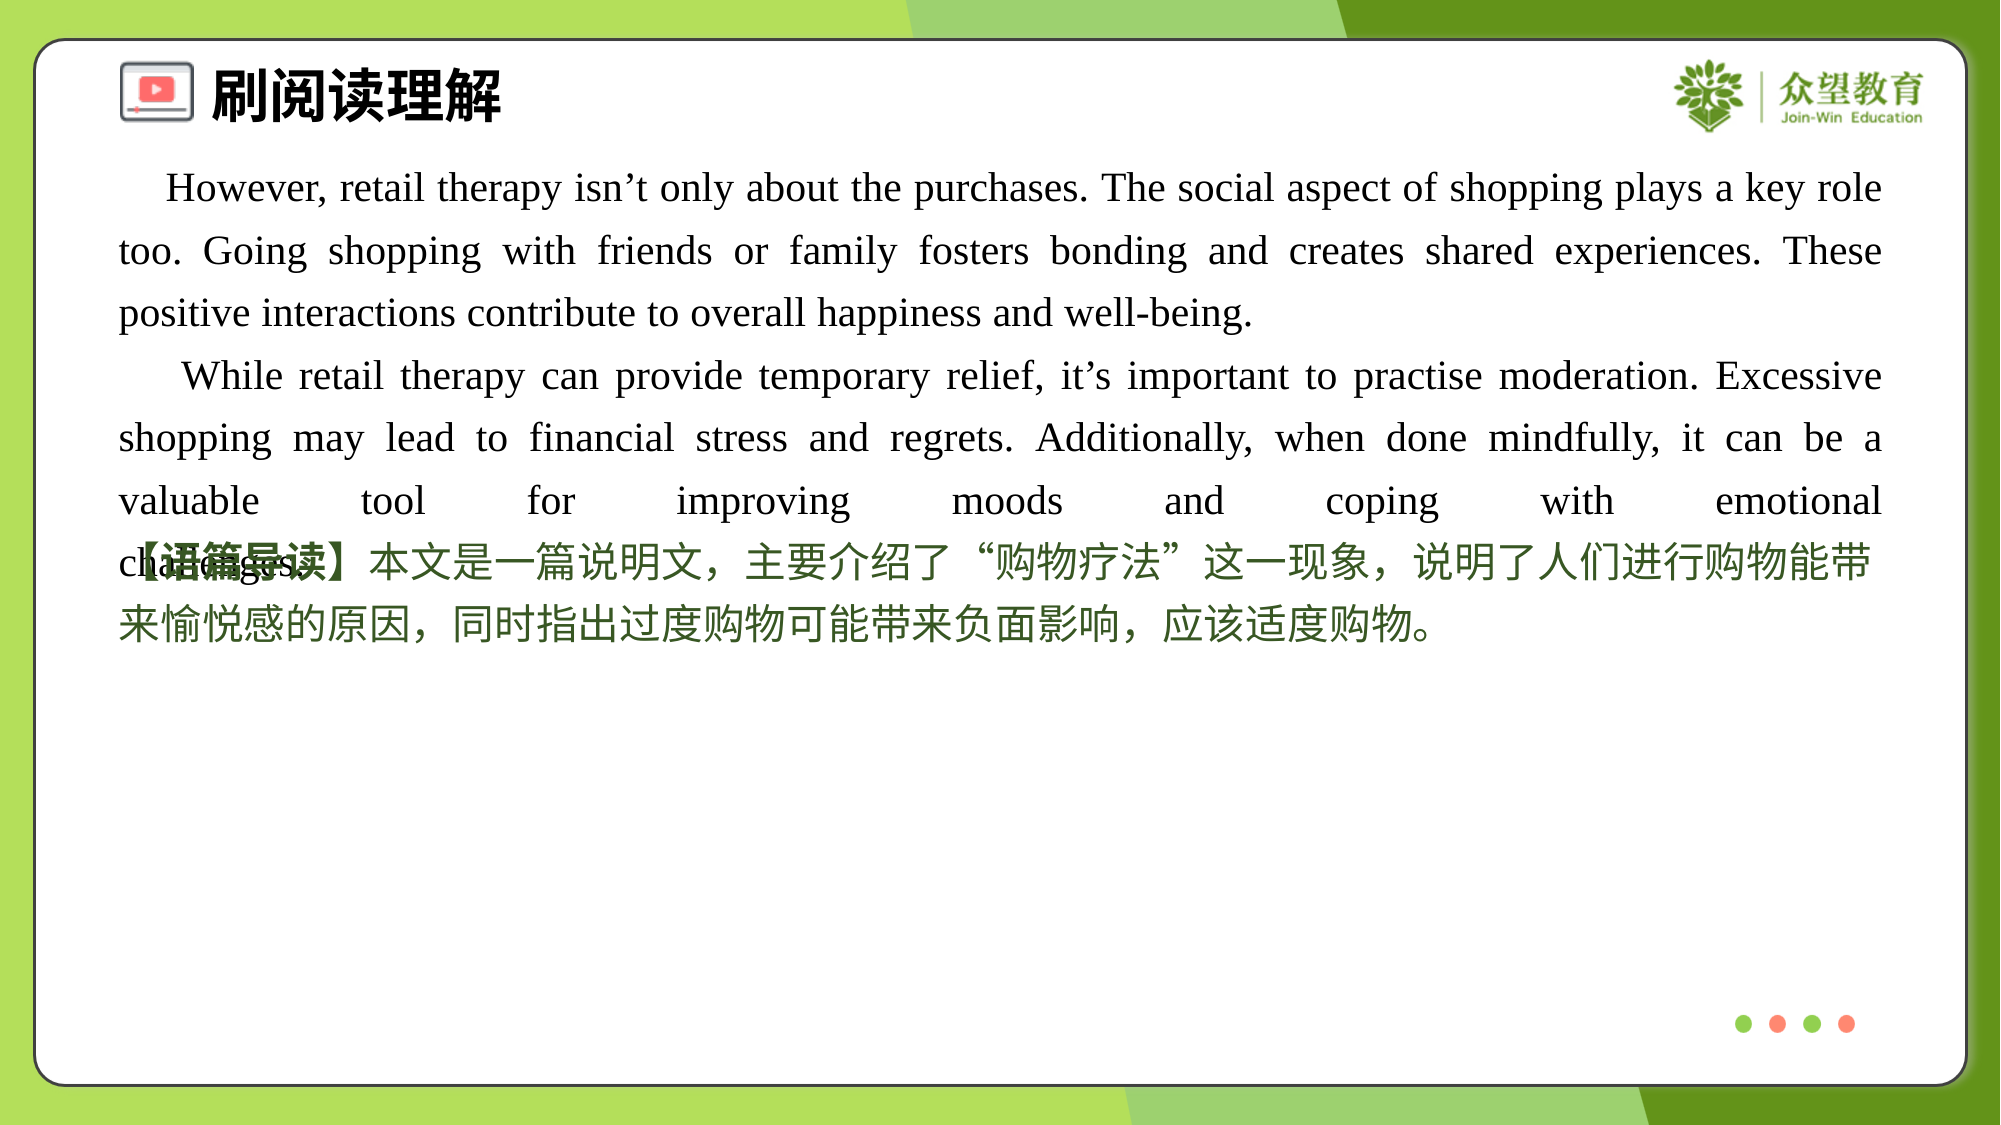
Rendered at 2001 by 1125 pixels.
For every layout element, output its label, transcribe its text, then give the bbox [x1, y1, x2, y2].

picture [0, 0, 2000, 1125]
text_box 【语篇导读】本文是一篇说明文，主要介绍了“购物疗法”这一现象，说明了人们进行购物能带来愉悦感的原因，同时指出过度购物可能带来负面影响，应该适度购物。 [118, 522, 1883, 644]
text_box However, retail therapy isn’t only about the purchases. The social aspect of shopping plays a key role too. Going shopping with friends or family fosters bonding and creates shared experiences. These positive interactions contribute to overall happiness and well-being. While retail therapy can provide temporary relief, it’s important to practise moderation. Excessive shopping may lead to financial stress and regrets. Additionally, when done mindfully, it can be a valuable tool for improving moods and coping with emotional challenges.#5 [118, 147, 1883, 517]
